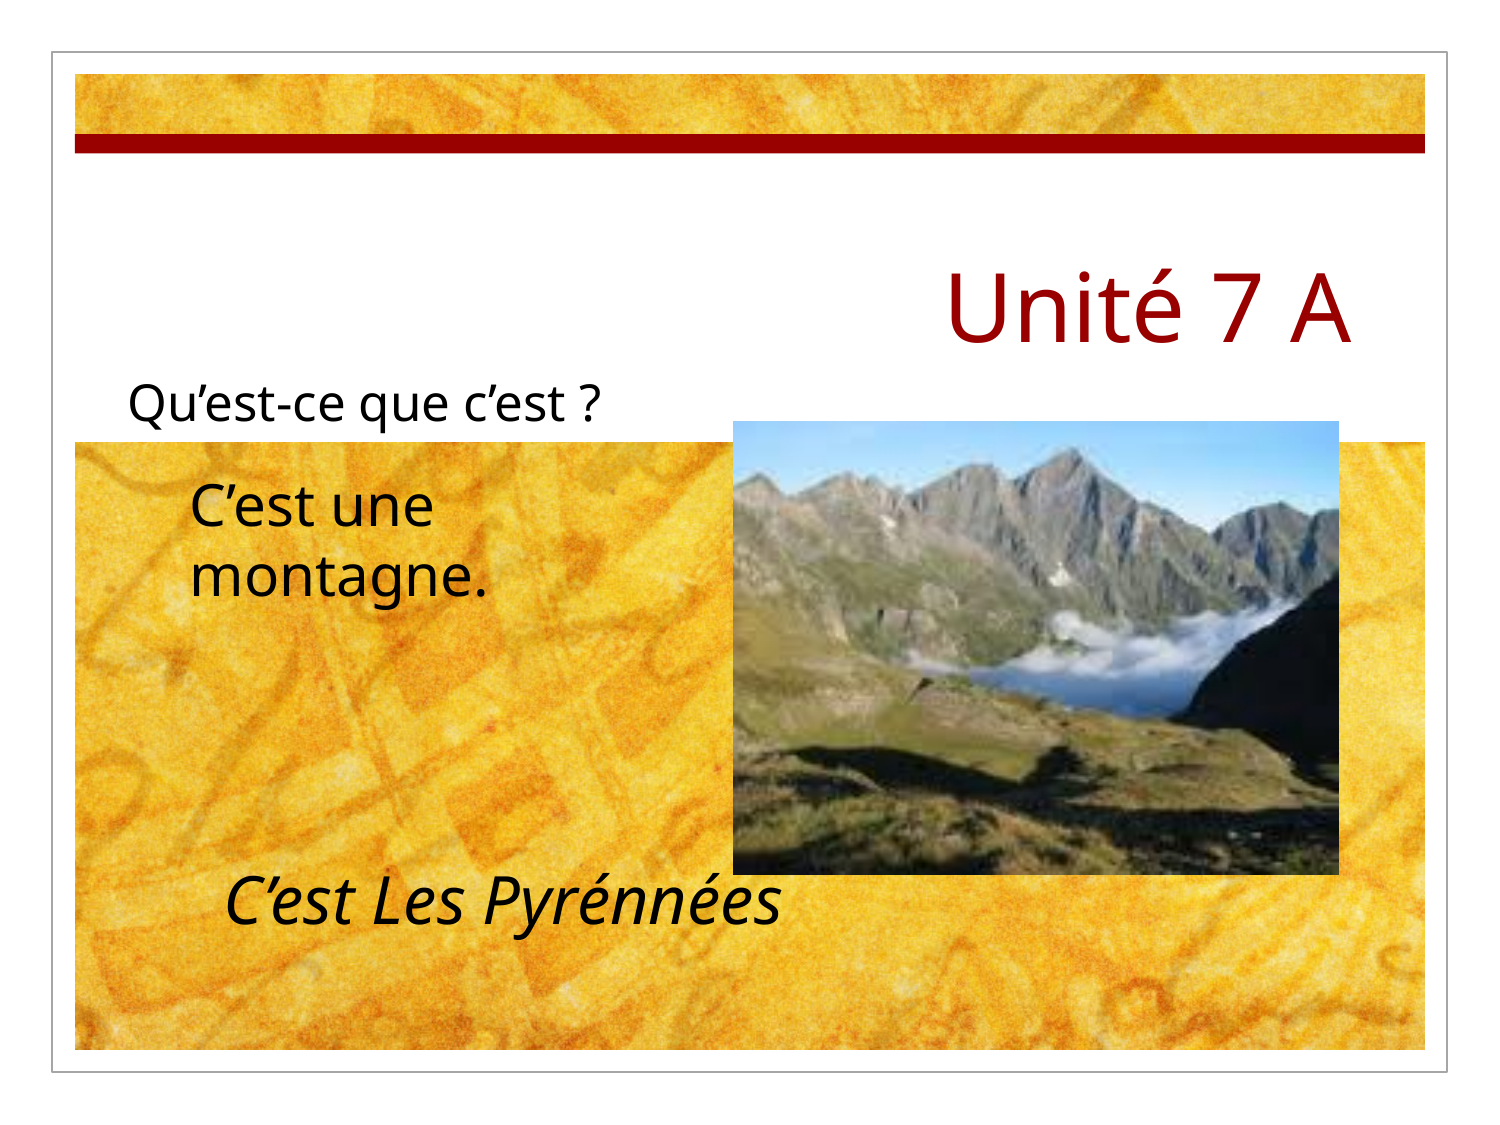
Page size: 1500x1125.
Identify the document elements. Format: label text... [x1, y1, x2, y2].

picture [75, 74, 1425, 134]
text_box C’est Les Pyrénnées [209, 850, 799, 946]
text_box C’est une montagne. [175, 460, 552, 686]
subtitle Qu’est-ce que c’est ? [112, 362, 1392, 439]
picture [75, 420, 1425, 1050]
title Unité 7 A [112, 158, 1392, 362]
